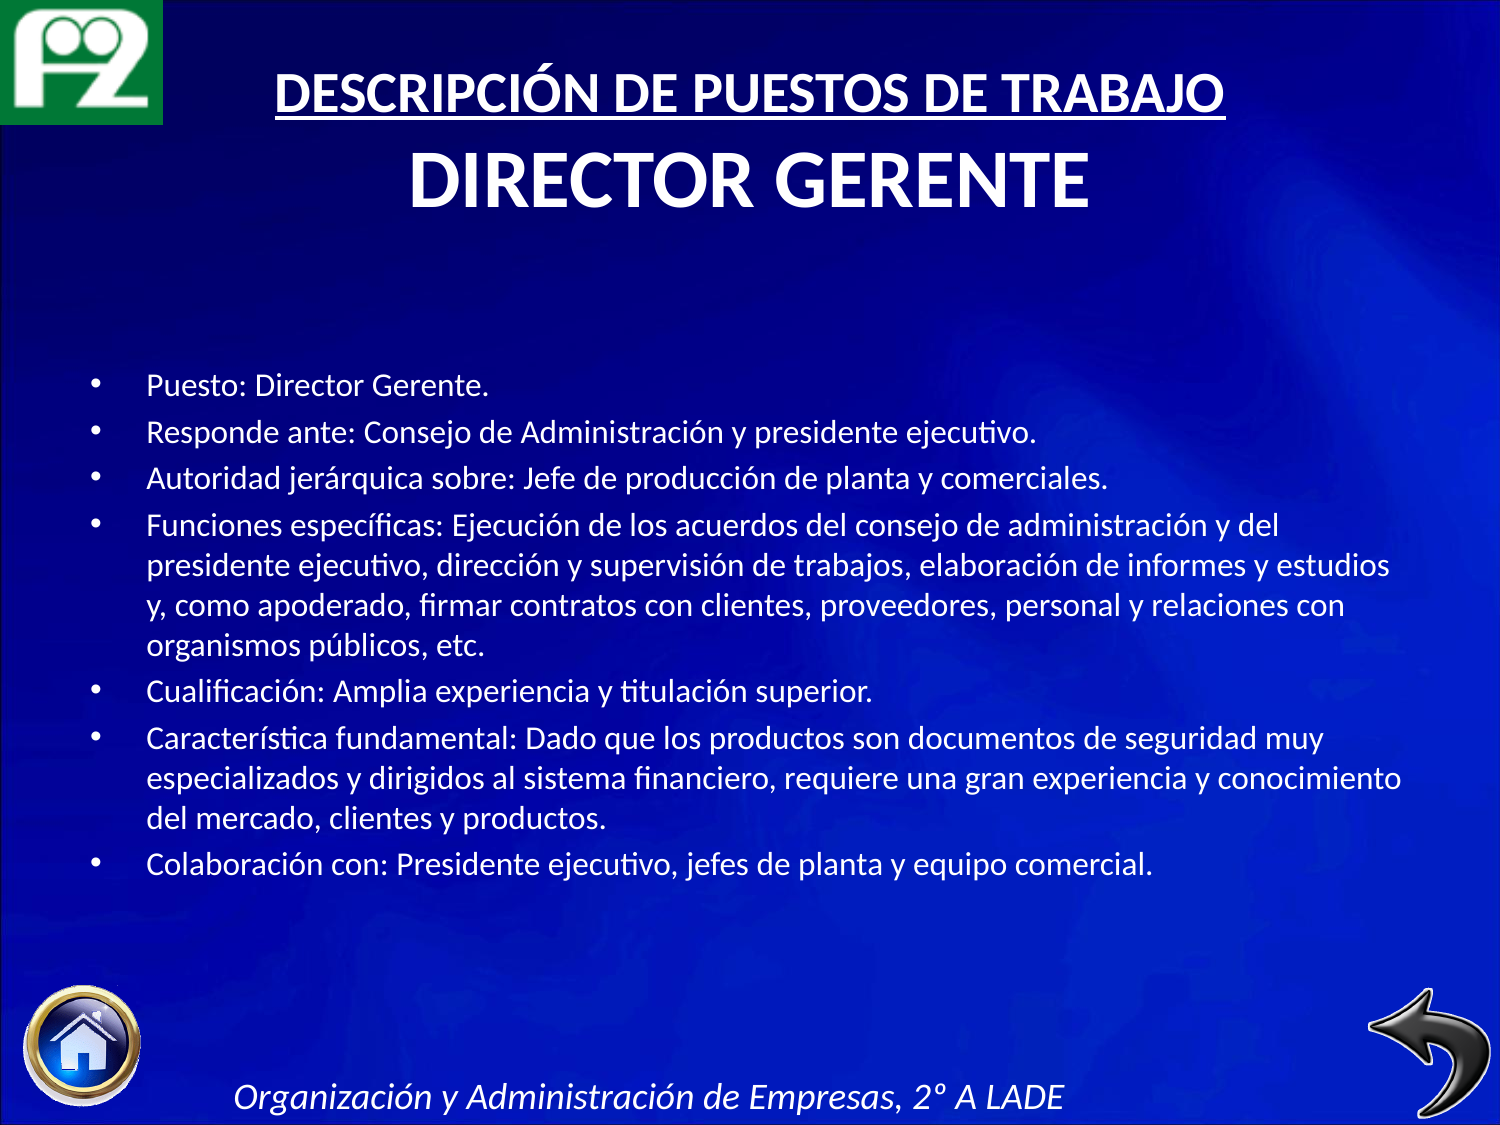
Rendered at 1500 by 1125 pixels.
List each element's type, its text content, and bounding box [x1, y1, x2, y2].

text_box Organización y Administración de Empresas, 2º A LADE [218, 1064, 1199, 1125]
title DESCRIPCIÓN DE PUESTOS DE TRABAJO DIRECTOR GERENTE [74, 44, 1426, 233]
picture [0, 0, 1500, 1125]
list Puesto: Director Gerente. Responde ante: Consejo de Administración y presidente ejecutivo. Autoridad jerárquica sobre: Jefe de producción de planta y comerciales. Funciones específicas: Ejecución de los acuerdos del consejo de administración y del presidente ejecutivo, dirección y supervisión de trabajos, elaboración de informes y estudios y, como apoderado, firmar contratos con clientes, proveedores, personal y relaciones con organismos públicos, etc. Cualificación: Amplia experiencia y titulación superior. Característica fundamental: Dado que los productos son documentos de seguridad muy especializados y dirigidos al sistema financiero, requiere una gran experiencia y conocimiento del mercado, clientes y productos. Colaboración con: Presidente ejecutivo, jefes de planta y equipo comercial. [74, 262, 1426, 1006]
